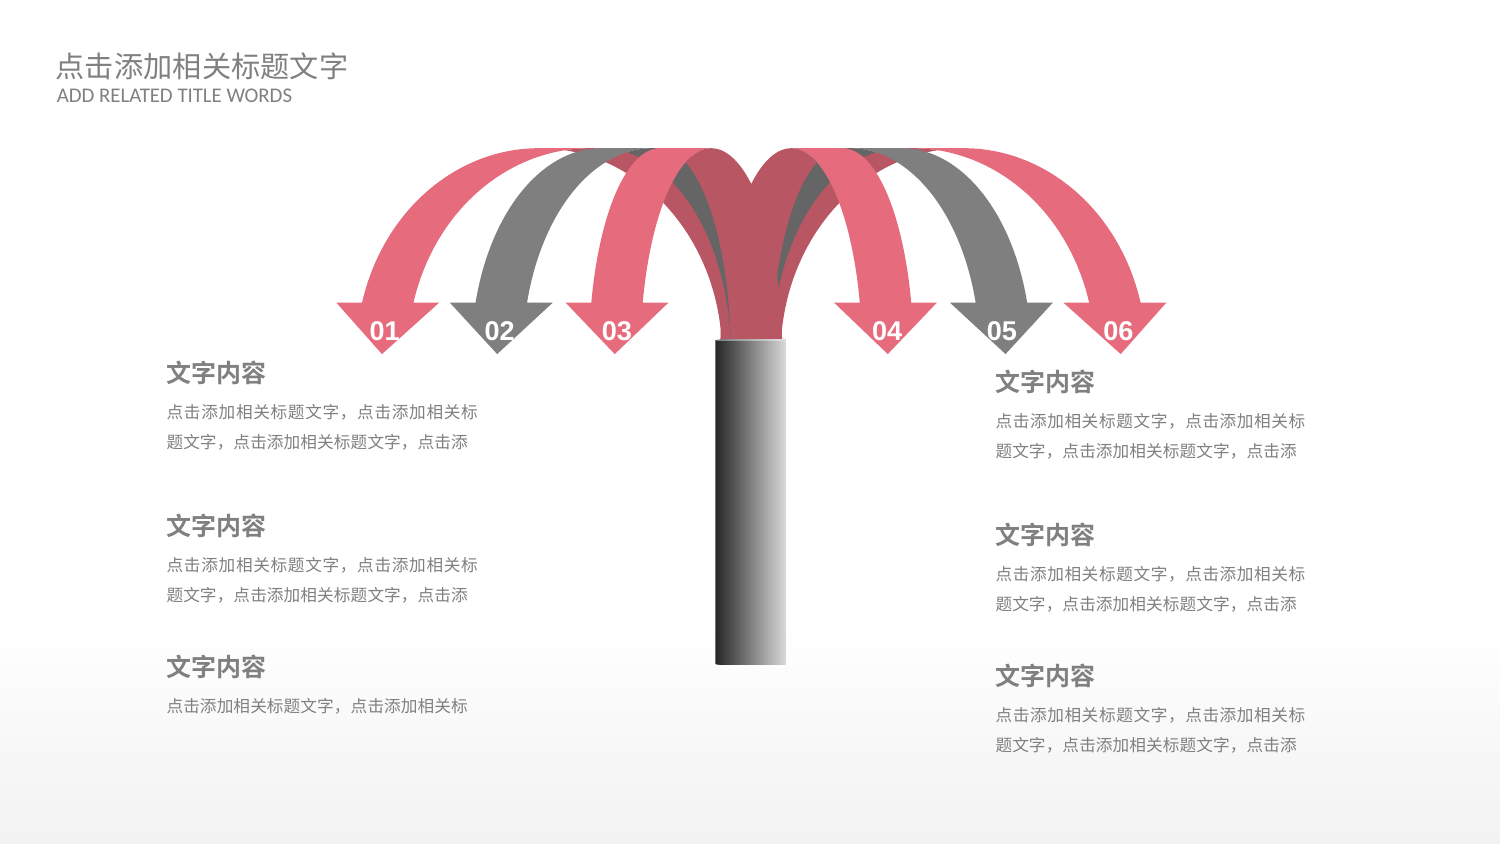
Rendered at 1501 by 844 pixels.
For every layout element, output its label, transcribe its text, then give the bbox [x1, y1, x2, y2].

text_box 文字内容 [985, 514, 1242, 548]
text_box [352, 295, 1151, 354]
text_box 文字内容 [156, 505, 414, 539]
text_box 点击添加相关标题文字，点击添加相关标题文字，点击添加相关标题文字，点击添 [985, 396, 1317, 467]
text_box 点击添加相关标题文字，点击添加相关标题文字，点击添加相关标题文字，点击添 [155, 387, 489, 458]
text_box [330, 148, 783, 355]
text_box 点击添加相关标题文字，点击添加相关标题文字，点击添加相关标题文字，点击添 [155, 539, 489, 611]
text_box 点击添加相关标题文字，点击添加相关标题文字，点击添加相关标题文字，点击添 [985, 548, 1317, 620]
text_box 文字内容 [985, 361, 1242, 396]
text_box 文字内容 [156, 645, 414, 680]
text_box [783, 148, 1173, 355]
text_box 文字内容 [156, 352, 414, 387]
text_box [715, 355, 787, 665]
text_box 点击添加相关标题文字，点击添加相关标题文字，点击添加相关标题文字，点击添 [985, 689, 1317, 760]
text_box 点击添加相关标题文字，点击添加相关标 [155, 680, 489, 722]
text_box 文字内容 [985, 654, 1242, 689]
